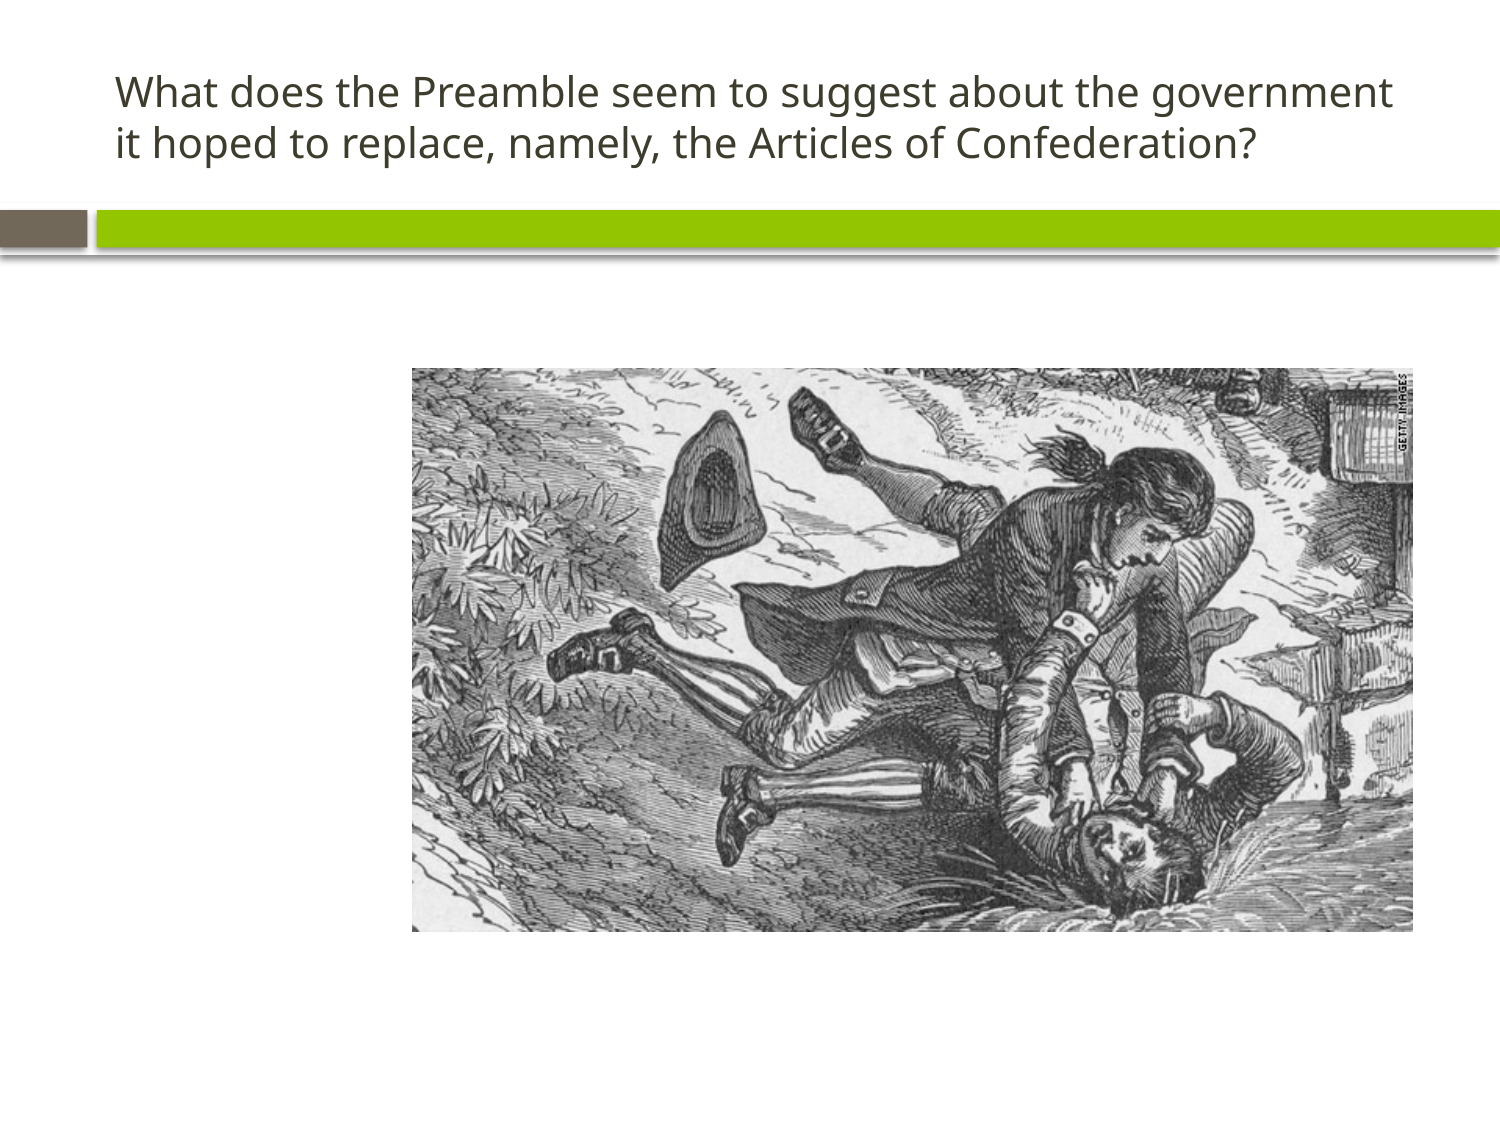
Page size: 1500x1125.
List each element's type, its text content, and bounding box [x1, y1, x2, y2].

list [412, 368, 1413, 932]
title What does the Preamble seem to suggest about the government it hoped to replace, namely, the Articles of Confederation? [99, 44, 1425, 188]
